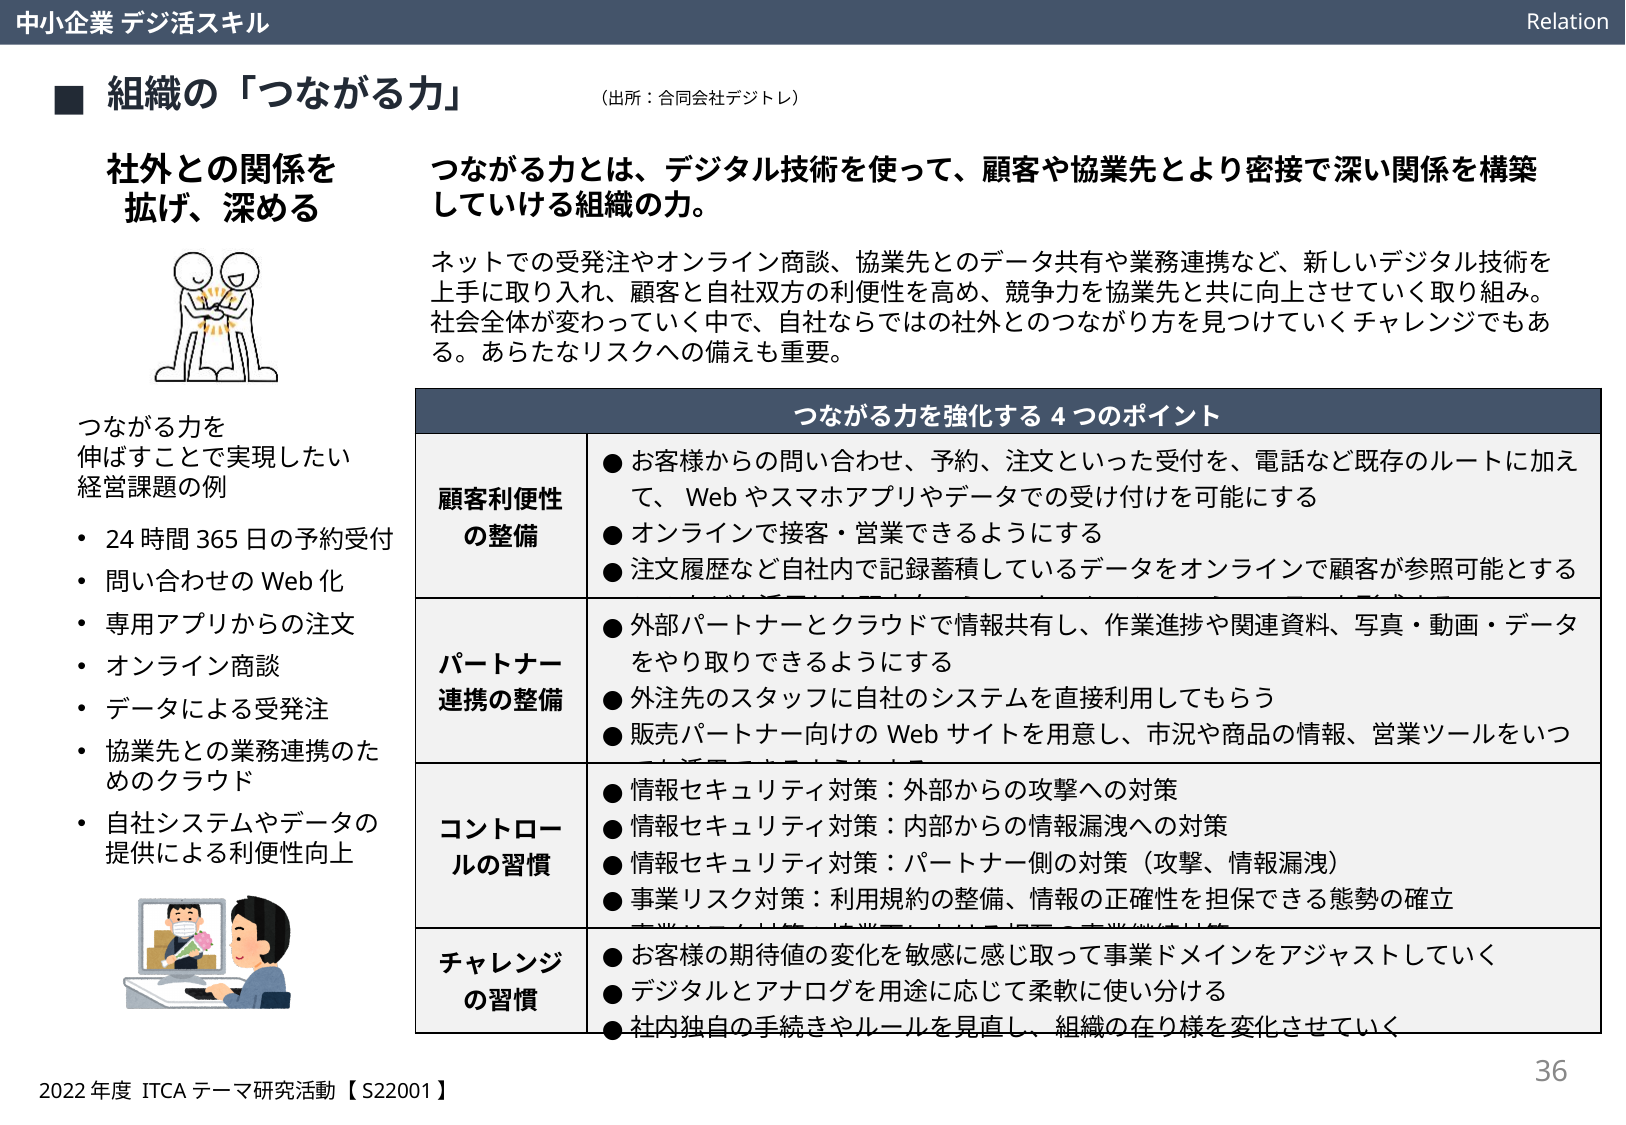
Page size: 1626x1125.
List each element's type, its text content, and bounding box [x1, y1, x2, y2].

table_header つながる力を強化する4つのポイント [416, 389, 1600, 433]
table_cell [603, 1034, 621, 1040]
text_box 24時間365日の予約受付 問い合わせのWeb化 専用アプリからの注文 オンライン商談 データによる受発注 協業先との業務連携のためのクラウド 自社システムやデータの提供による利便性向上 [62, 515, 416, 876]
slide_number 36 [1217, 1042, 1584, 1103]
table_cell お客様の期待値の変化を敏感に感じ取って事業ドメインをアジャストしていく デジタルとアナログを用途に応じて柔軟に使い分ける 社内独自の手続きやルールを見直し、組織の在り様を変化させていく [588, 929, 1600, 1032]
text_box Relation [1438, 0, 1625, 42]
text_box 組織の「つながる力」 [36, 62, 1185, 123]
picture [120, 881, 294, 1026]
picture [142, 245, 294, 390]
text_box つながる力を 伸ばすことで実現したい 経営課題の例 [62, 404, 374, 509]
table_cell お客様からの問い合わせ、予約、注文といった受付を、電話など既存のルートに加えて、Webやスマホアプリやデータでの受け付けを可能にする オンラインで接客・営業できるようにする 注文履歴など自社内で記録蓄積しているデータをオンラインで顧客が参照可能とする SNSなどを活用した双方向コミュニケーションでコミュニティを形成する [588, 434, 1600, 597]
table_cell チャレンジの習慣 [416, 929, 586, 1032]
text_box （出所：合同会社デジトレ） [576, 80, 845, 116]
text_box 社外との関係を 拡げ、深める [62, 140, 384, 235]
table_cell 外部パートナーとクラウドで情報共有し、作業進捗や関連資料、写真・動画・データをやり取りできるようにする 外注先のスタッフに自社のシステムを直接利用してもらう 販売パートナー向けのWebサイトを用意し、市況や商品の情報、営業ツールをいつでも活用できるようにする [588, 599, 1600, 762]
table_cell 顧客利便性の整備 [416, 434, 586, 597]
table_cell 情報セキュリティ対策：外部からの攻撃への対策 情報セキュリティ対策：内部からの情報漏洩への対策 情報セキュリティ対策：パートナー側の対策（攻撃、情報漏洩） 事業リスク対策：利用規約の整備、情報の正確性を担保できる態勢の確立 事業リスク対策：協業下における相互の事業継続対策 [588, 764, 1600, 927]
table_cell コントロールの習慣 [416, 764, 586, 927]
table_cell パートナー 連携の整備 [416, 599, 586, 762]
text_box つながる力とは、デジタル技術を使って、顧客や協業先とより密接で深い関係を構築していける組織の力。 ネットでの受発注やオンライン商談、協業先とのデータ共有や業務連携など、新しいデジタル技術を上手に取り入れ、顧客と自社双方の利便性を高め、競争力を協業先と共に向上させていく取り組み。社会全体が変わっていく中で、自社ならではの社外とのつながり方を見つけていくチャレンジでもある。あらたなリスクへの備えも重要。 [415, 144, 1580, 374]
text_box 中小企業 デジ活スキル [0, 0, 1625, 45]
